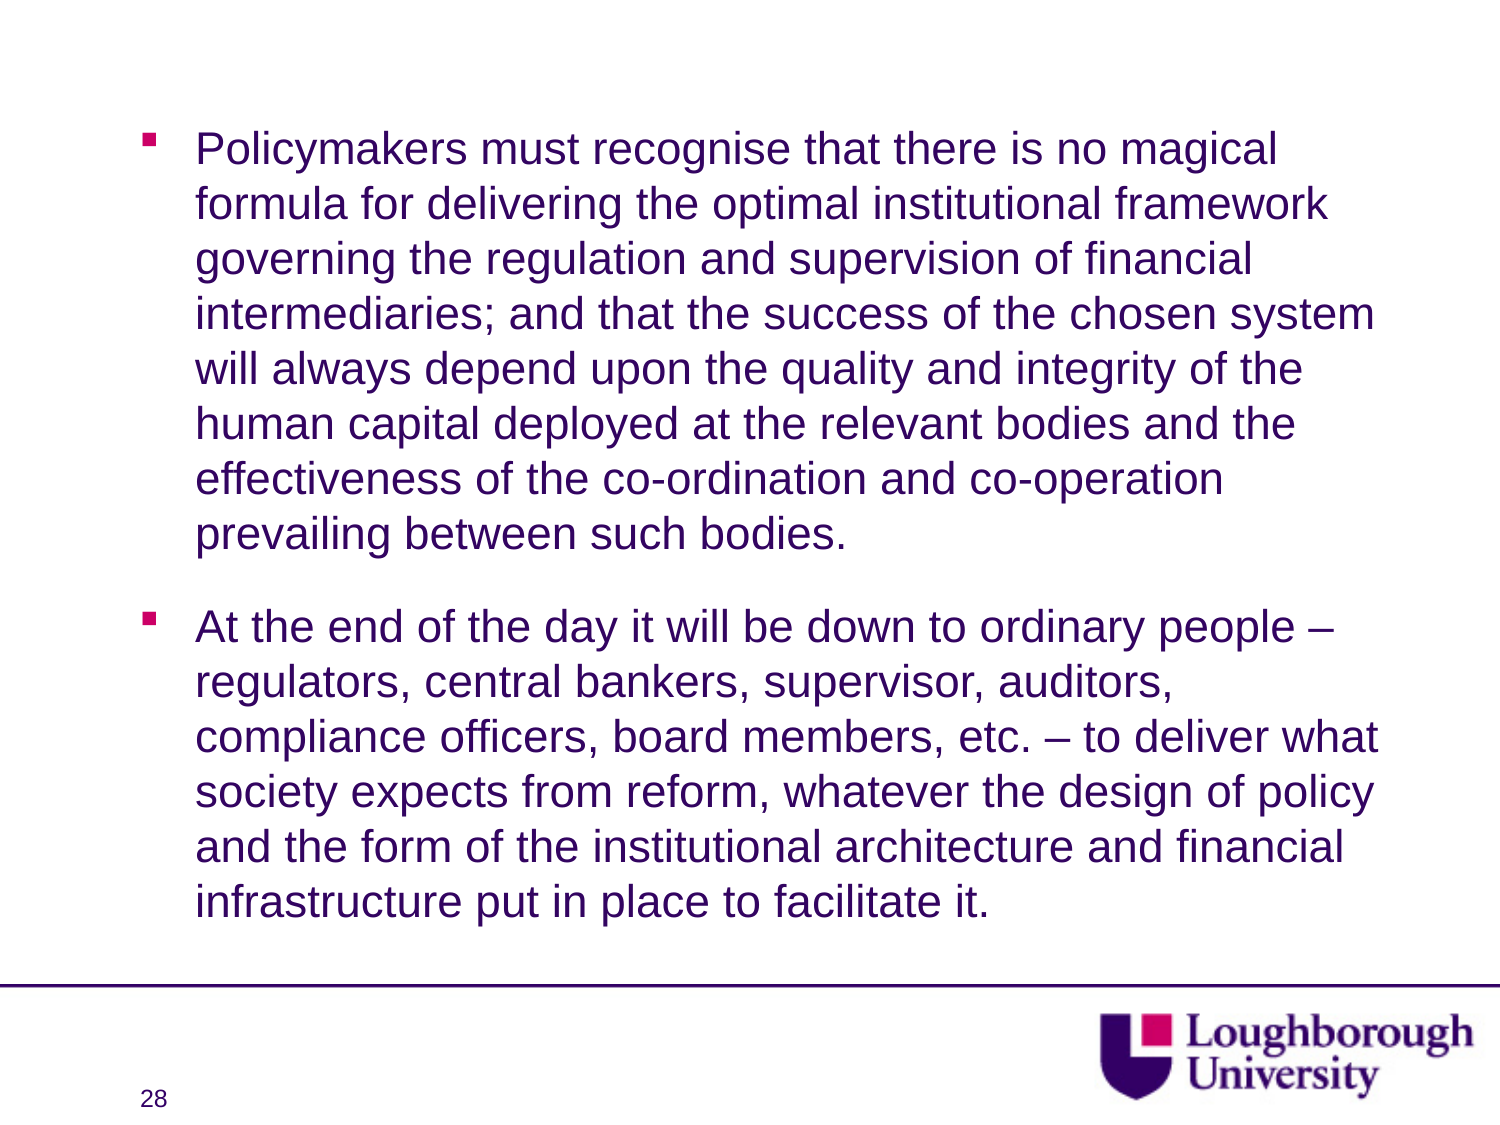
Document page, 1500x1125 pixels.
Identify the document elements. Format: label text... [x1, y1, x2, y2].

slide_number 28 [124, 1074, 226, 1107]
picture [0, 984, 1500, 1125]
list Policymakers must recognise that there is no magical formula for delivering the optimal institutional framework governing the regulation and supervision of financial intermediaries; and that the success of the chosen system will always depend upon the quality and integrity of the human capital deployed at the relevant bodies and the effectiveness of the co-ordination and co-operation prevailing between such bodies. At the end of the day it will be down to ordinary people – regulators, central bankers, supervisor, auditors, compliance officers, board members, etc. – to deliver what society expects from reform, whatever the design of policy and the form of the institutional architecture and financial infrastructure put in place to facilitate it. [123, 172, 1399, 873]
